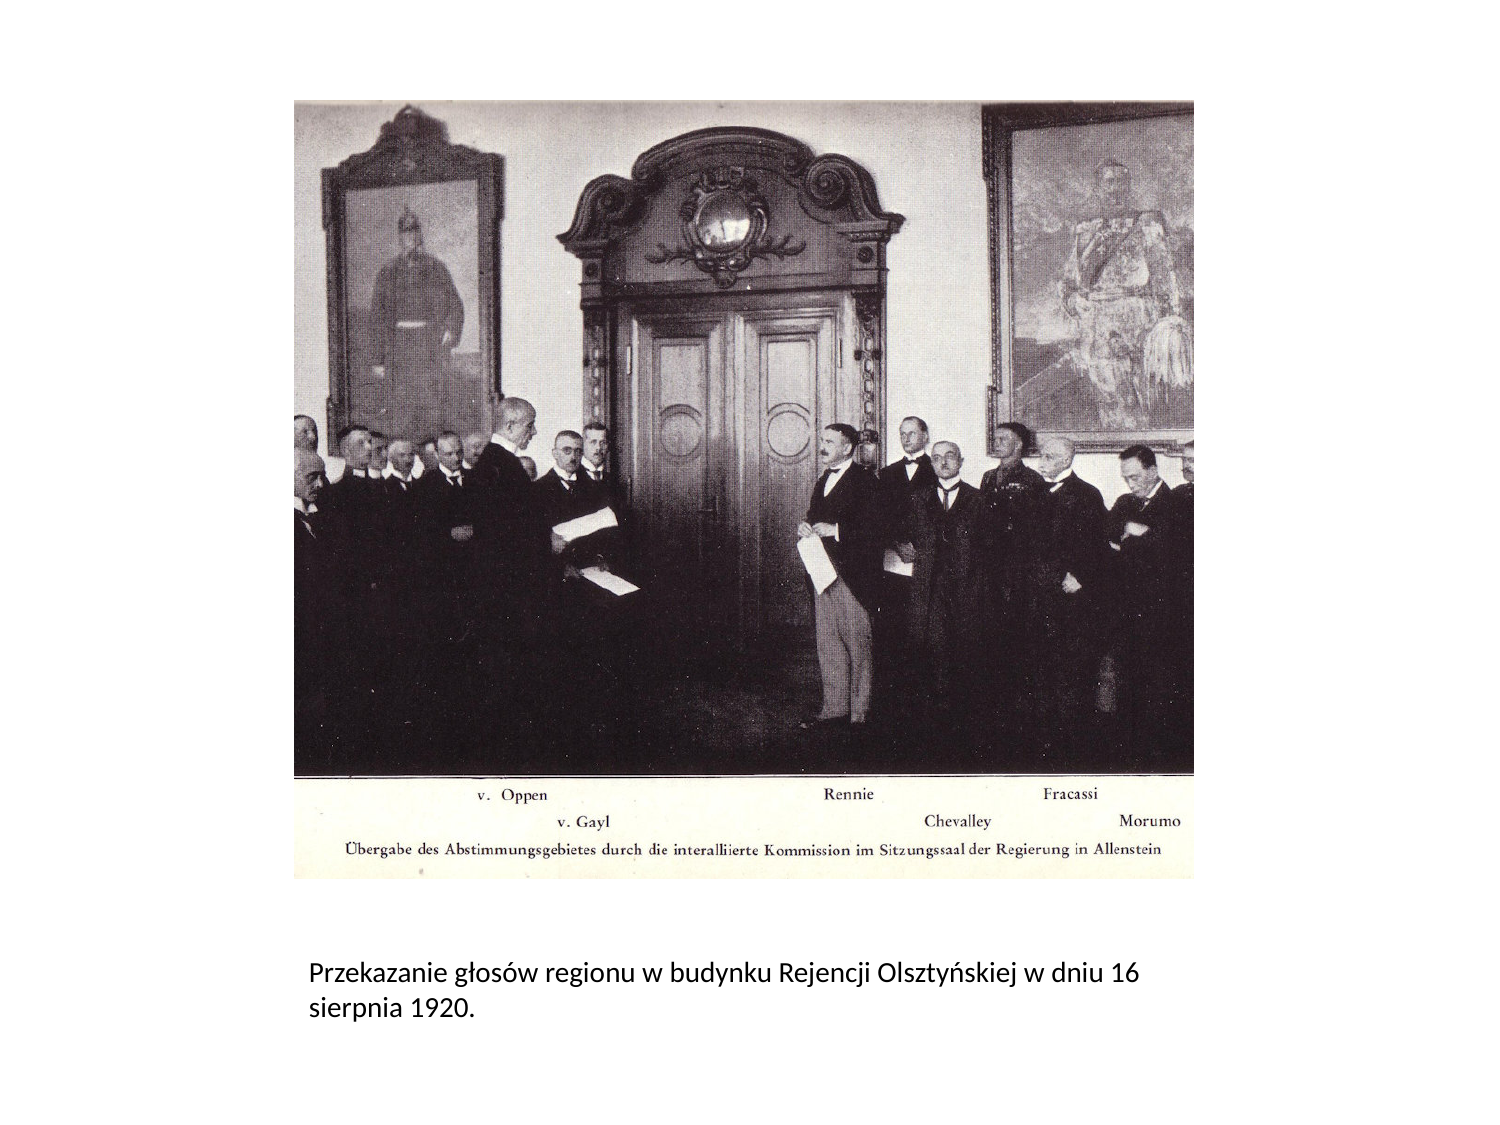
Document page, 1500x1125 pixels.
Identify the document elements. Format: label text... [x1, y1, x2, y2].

title Przekazanie głosów regionu w budynku Rejencji Olsztyńskiej w dniu 16 sierpnia 1920. [294, 925, 1194, 1032]
picture [293, 100, 1195, 880]
